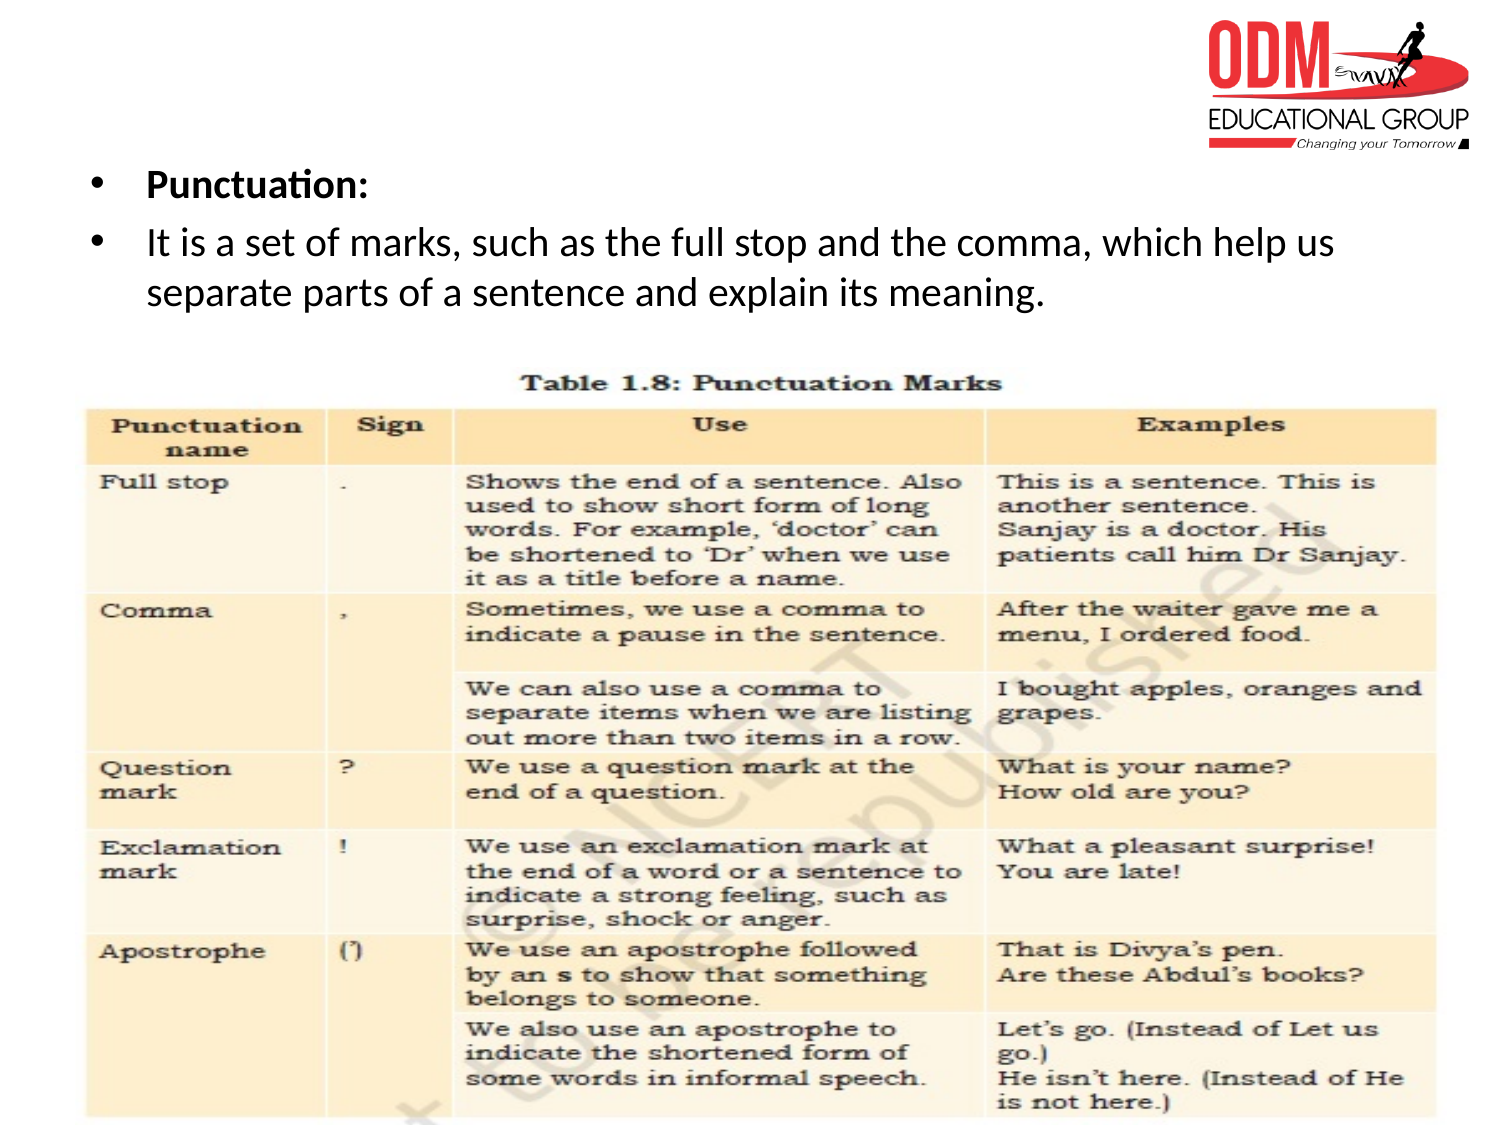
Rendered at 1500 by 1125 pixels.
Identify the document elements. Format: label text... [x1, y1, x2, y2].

list Punctuation: It is a set of marks, such as the full stop and the comma, which help us separate parts of a sentence and explain its meaning. [75, 149, 1425, 365]
picture [1209, 20, 1469, 150]
picture [74, 366, 1448, 1125]
